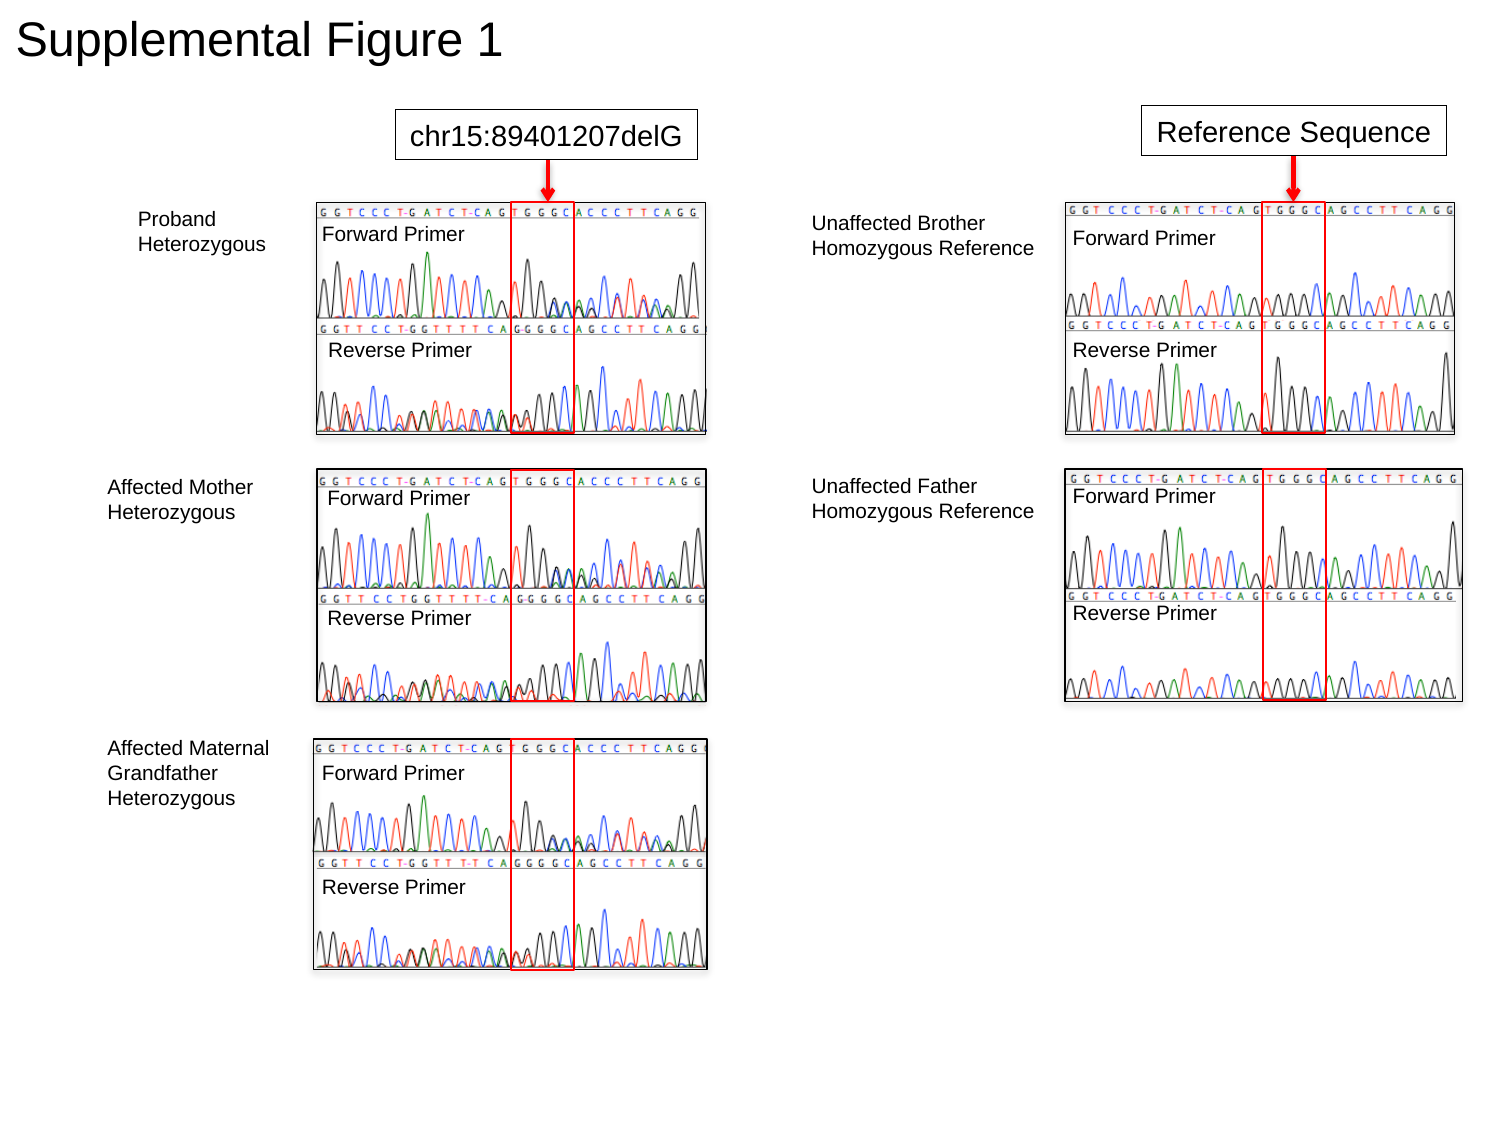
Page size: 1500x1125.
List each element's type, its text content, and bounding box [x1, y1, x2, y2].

text_box Affected Maternal Grandfather Heterozygous [92, 726, 369, 817]
text_box Proband Heterozygous [123, 197, 399, 263]
text_box Unaffected Brother Homozygous Reference [796, 202, 1055, 267]
text_box Reference Sequence [1141, 105, 1447, 156]
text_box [306, 738, 708, 970]
text_box chr15:89401207delG [395, 109, 698, 160]
title Supplemental Figure 1 [0, 0, 520, 75]
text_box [306, 202, 706, 435]
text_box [1057, 468, 1463, 702]
text_box Unaffected Father Homozygous Reference [796, 464, 1073, 530]
picture [318, 702, 706, 706]
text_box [1057, 202, 1455, 435]
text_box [312, 468, 707, 702]
text_box Affected Mother Heterozygous [92, 466, 315, 531]
